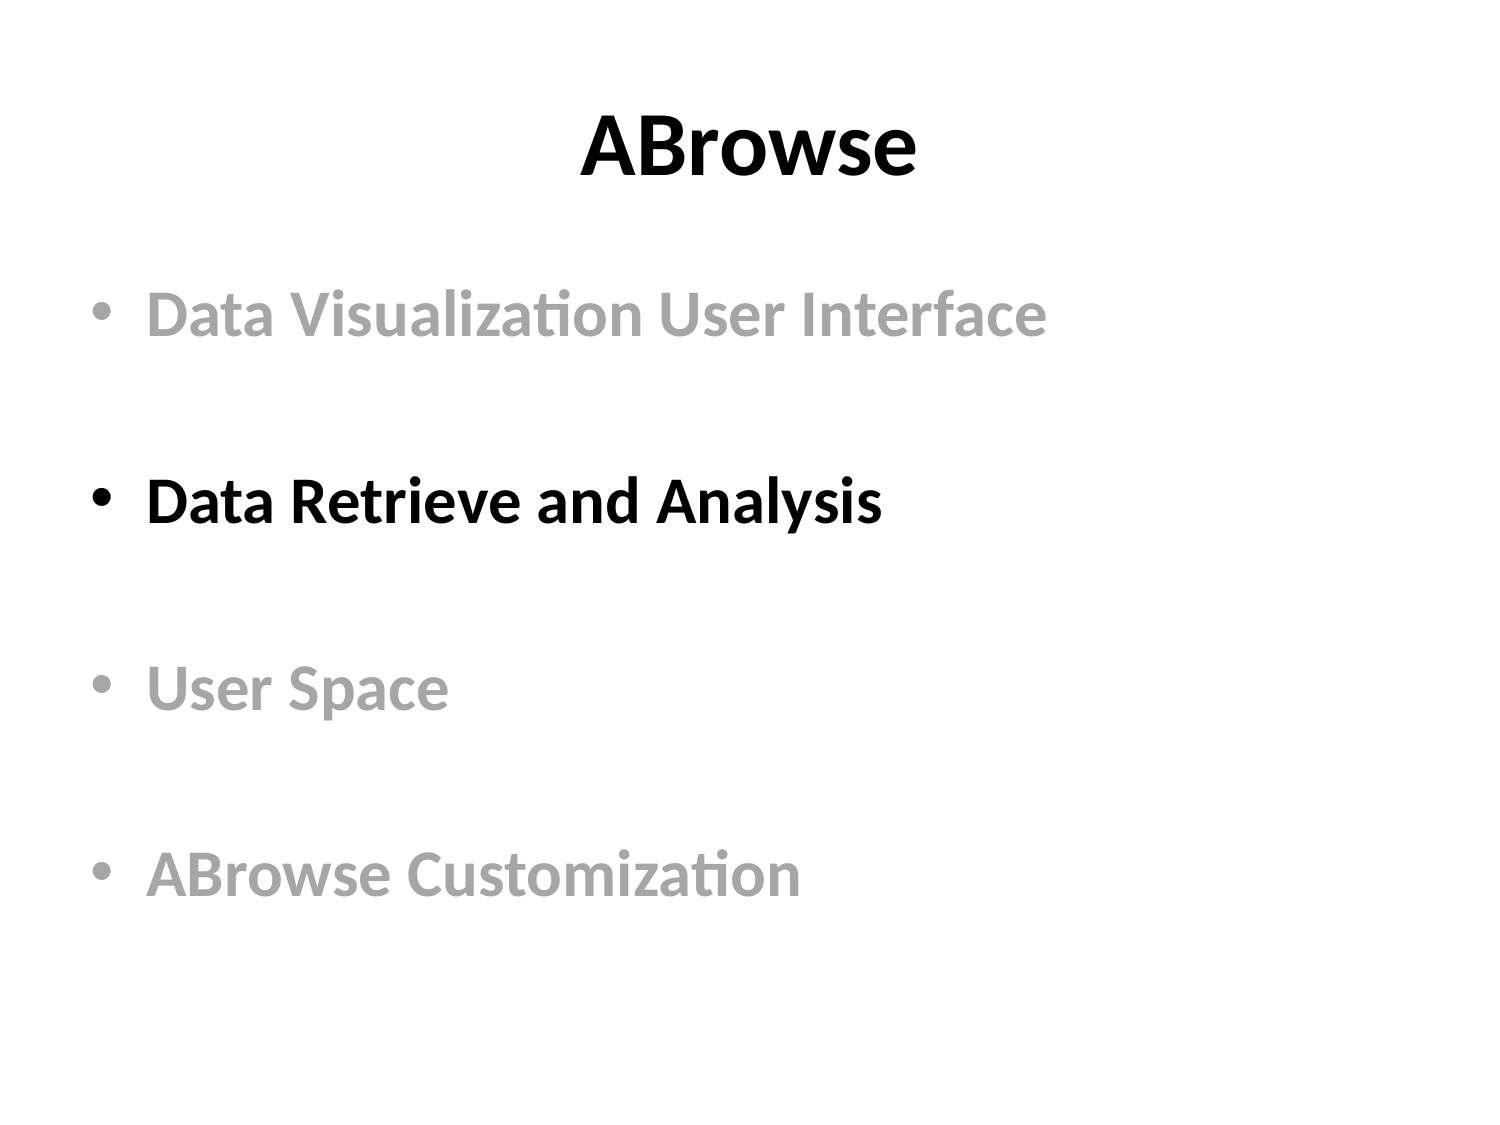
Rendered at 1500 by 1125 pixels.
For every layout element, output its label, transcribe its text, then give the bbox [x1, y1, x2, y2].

list Data Visualization User Interface Data Retrieve and Analysis User Space ABrowse Customization [75, 262, 1425, 1005]
title ABrowse [75, 45, 1425, 233]
